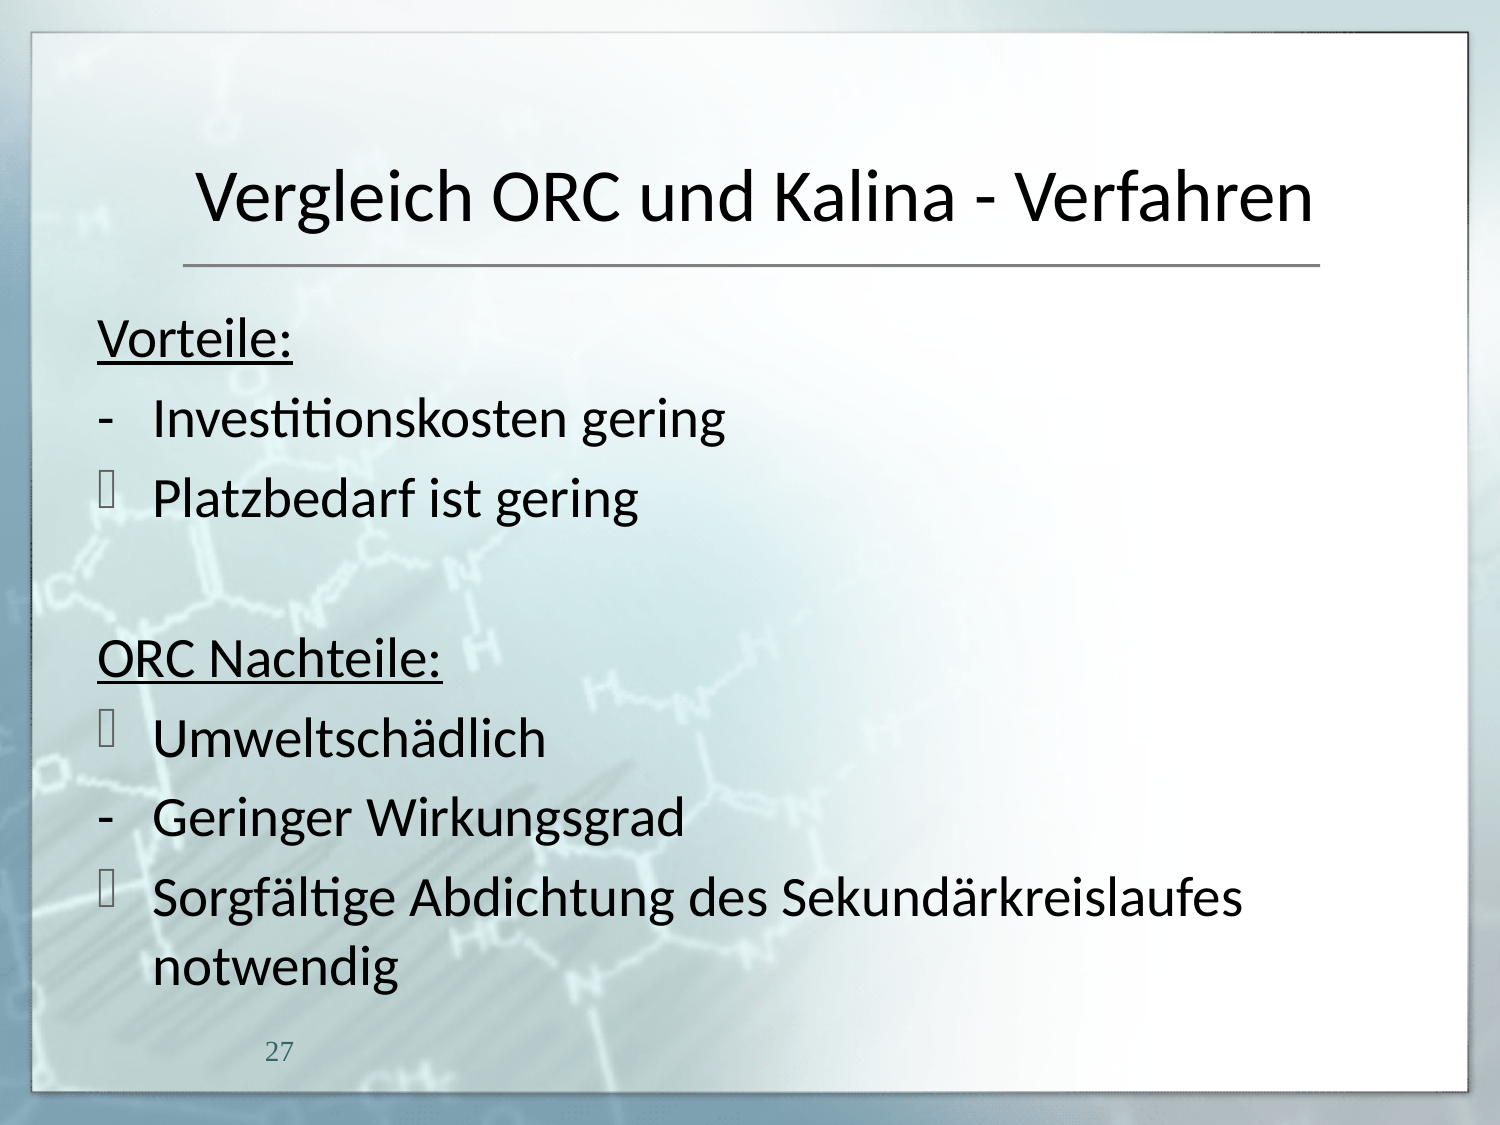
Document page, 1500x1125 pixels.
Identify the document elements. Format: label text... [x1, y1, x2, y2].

slide_number 27 [249, 1024, 463, 1101]
title Vergleich ORC und Kalina - Verfahren [70, 105, 1442, 279]
list Vorteile: - Investitionskosten gering Platzbedarf ist gering ORC Nachteile: Umweltschädlich - Geringer Wirkungsgrad Sorgfältige Abdichtung des Sekundärkreislaufes notwendig [81, 292, 1407, 1091]
picture [0, 0, 1500, 1125]
